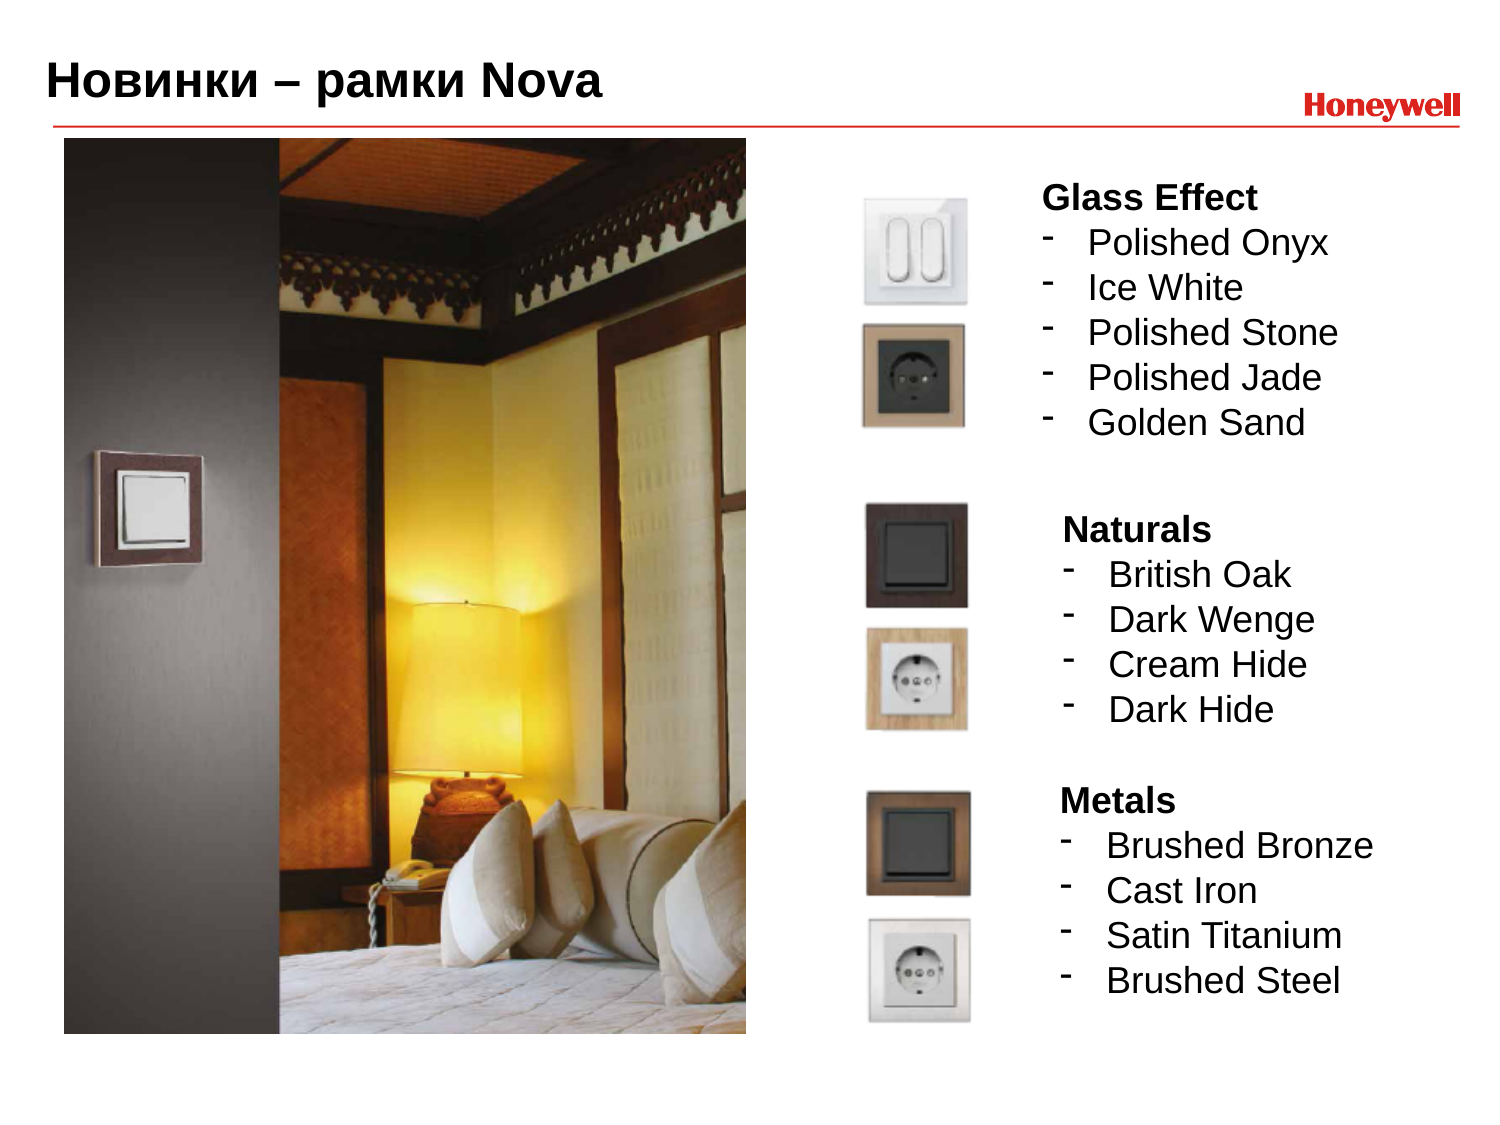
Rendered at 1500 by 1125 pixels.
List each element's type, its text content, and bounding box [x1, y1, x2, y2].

picture [858, 620, 976, 739]
text_box Naturals British Oak Dark Wenge Cream Hide Dark Hide [1047, 497, 1331, 738]
picture [856, 908, 977, 1029]
text_box Metals Brushed Bronze Cast Iron Satin Titanium Brushed Steel [1045, 768, 1389, 1053]
picture [854, 318, 974, 434]
picture [855, 189, 974, 310]
picture [859, 495, 975, 616]
picture [64, 138, 746, 1035]
picture [859, 783, 981, 904]
title Новинки – рамки Nova [45, 58, 1359, 137]
text_box Glass Effect Polished Onyx Ice White Polished Stone Polished Jade Golden Sand [1027, 165, 1355, 451]
